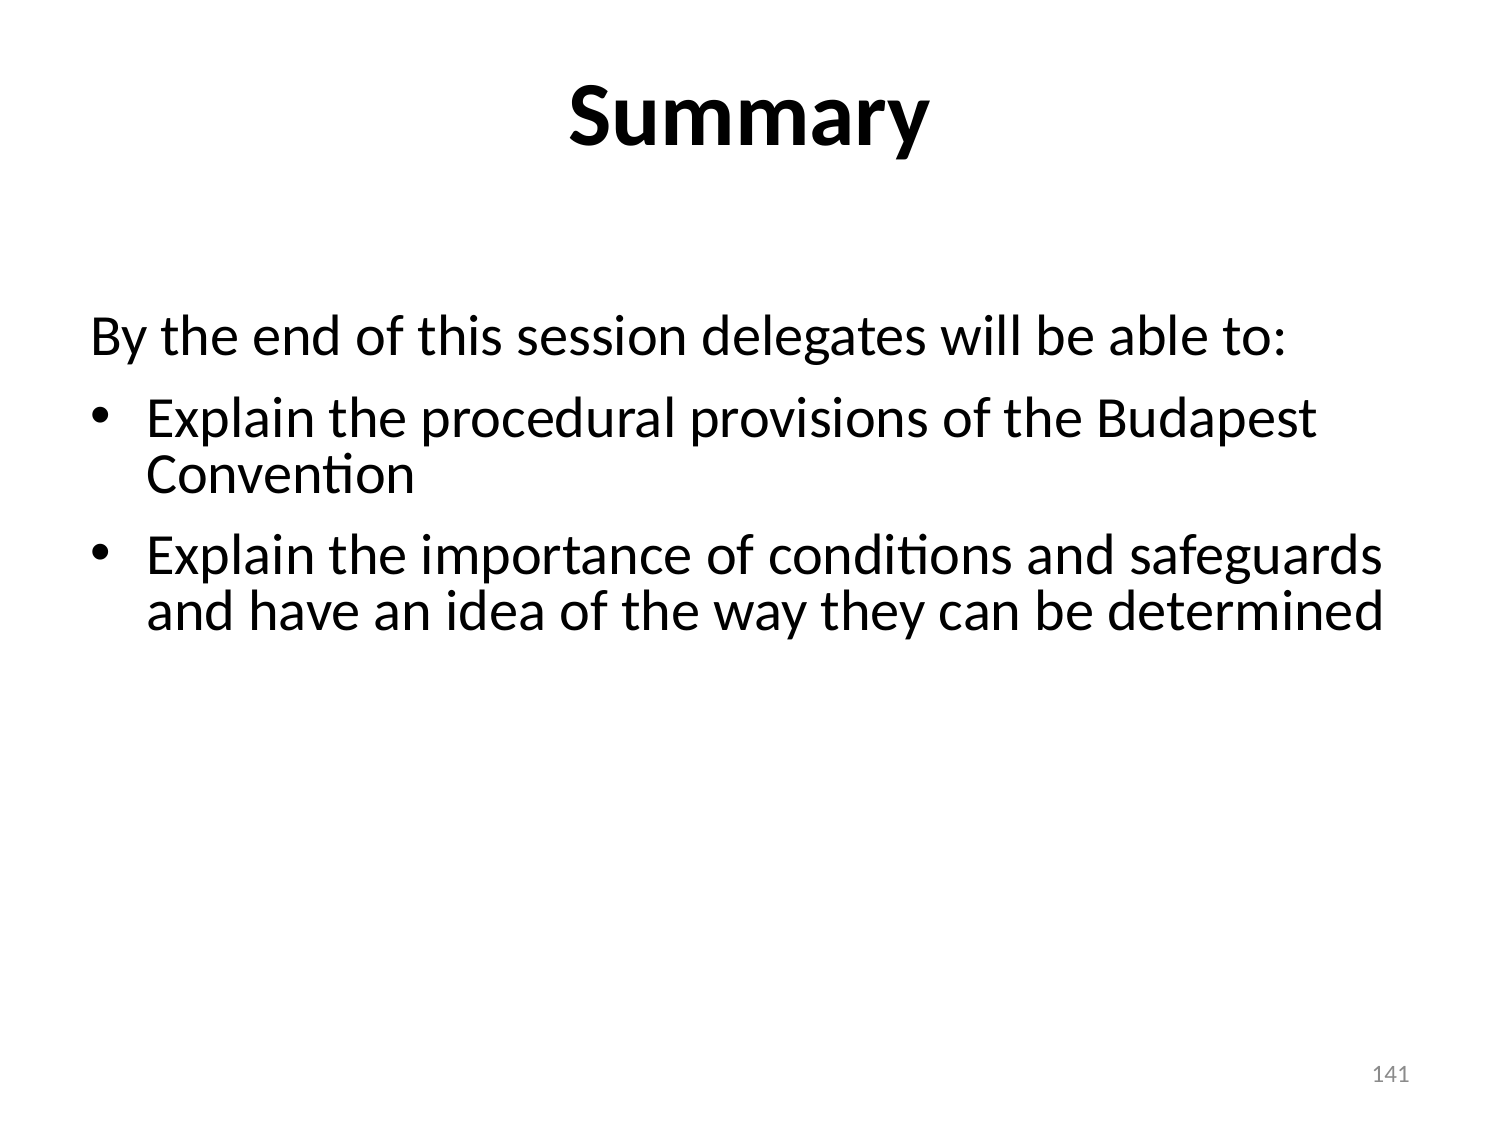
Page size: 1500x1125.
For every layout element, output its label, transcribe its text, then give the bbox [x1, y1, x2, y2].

list By the end of this session delegates will be able to: Explain the procedural provisions of the Budapest Convention Explain the importance of conditions and safeguards and have an idea of the way they can be determined [74, 226, 1472, 1006]
slide_number 141 [1074, 1042, 1425, 1103]
title Summary [74, 44, 1426, 173]
